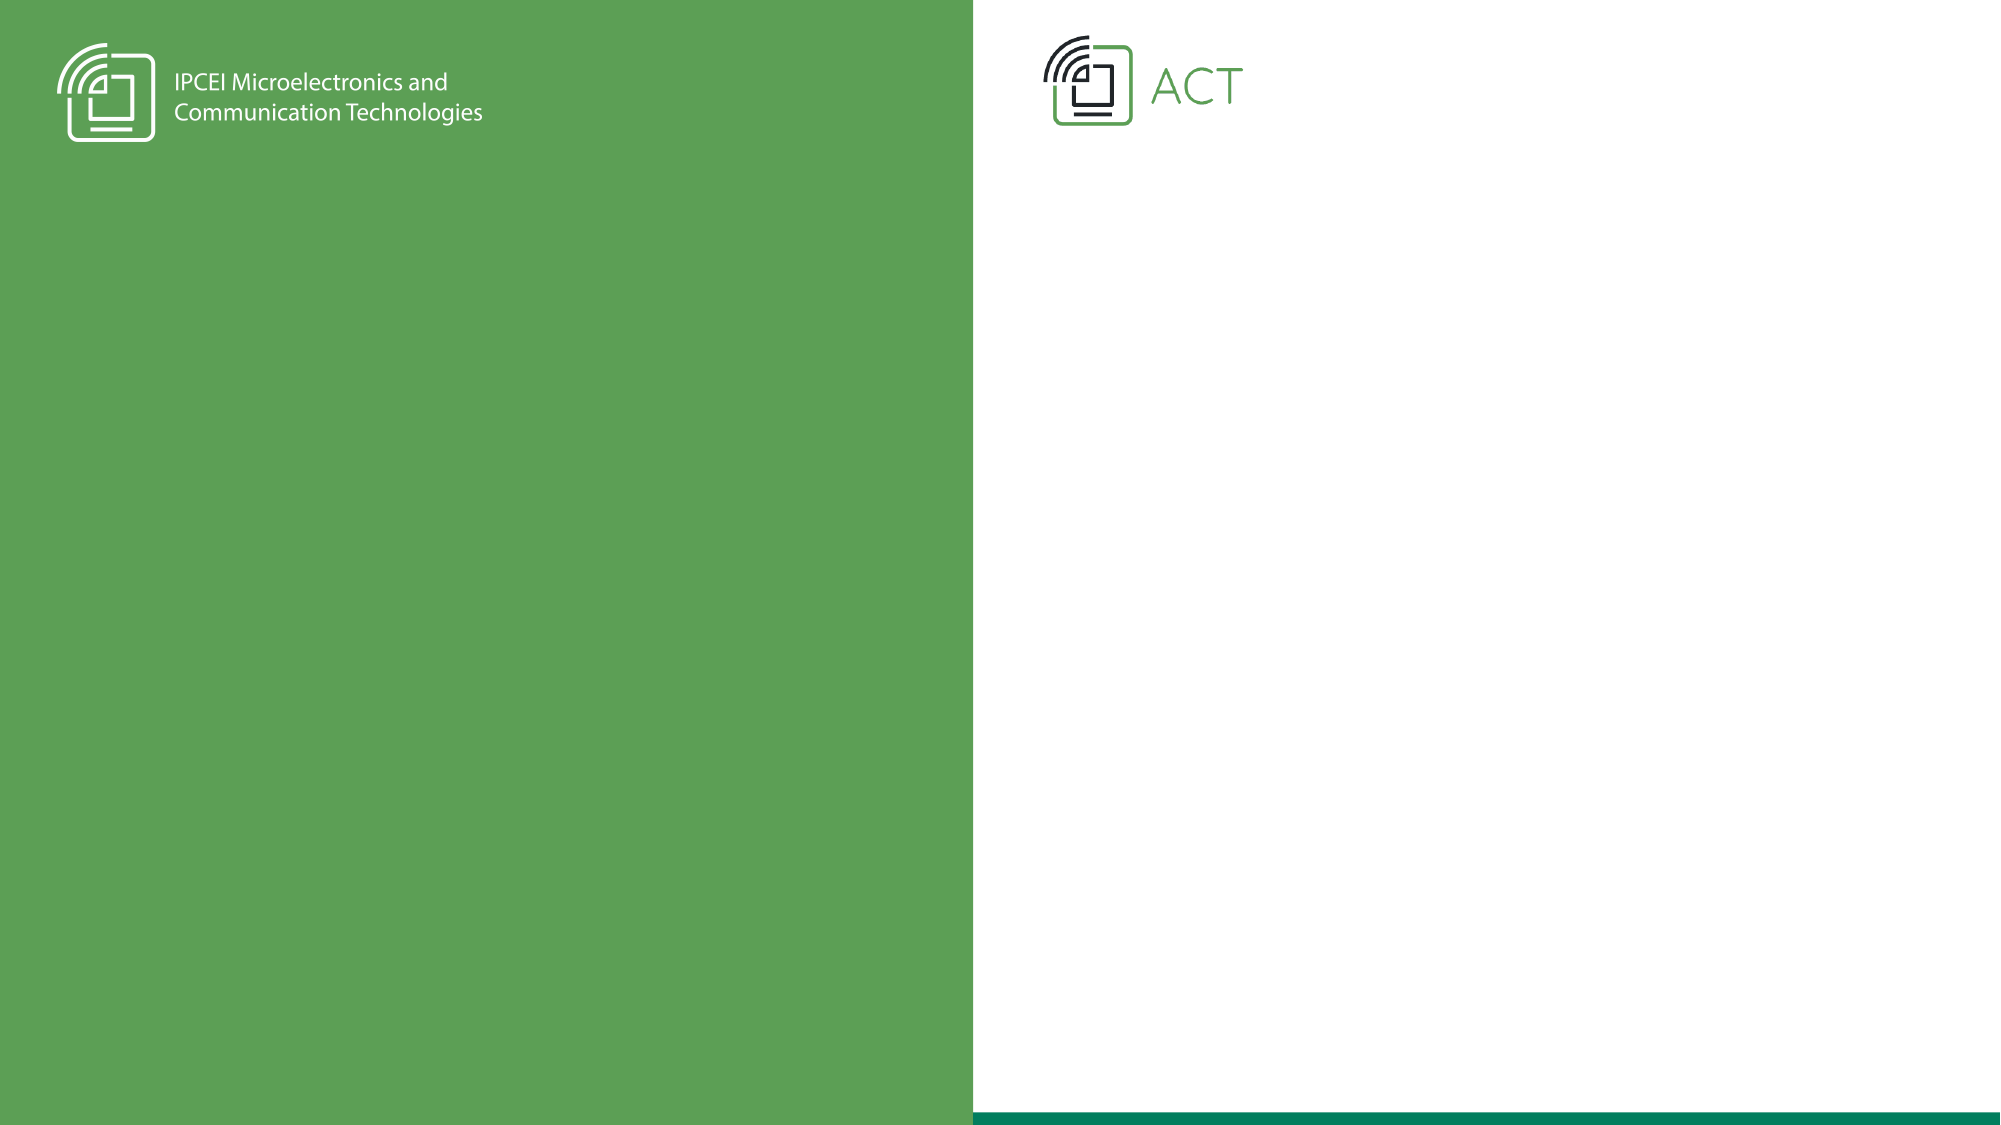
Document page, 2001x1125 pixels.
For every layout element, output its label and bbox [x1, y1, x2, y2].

picture [57, 43, 483, 142]
picture [1043, 35, 1245, 126]
